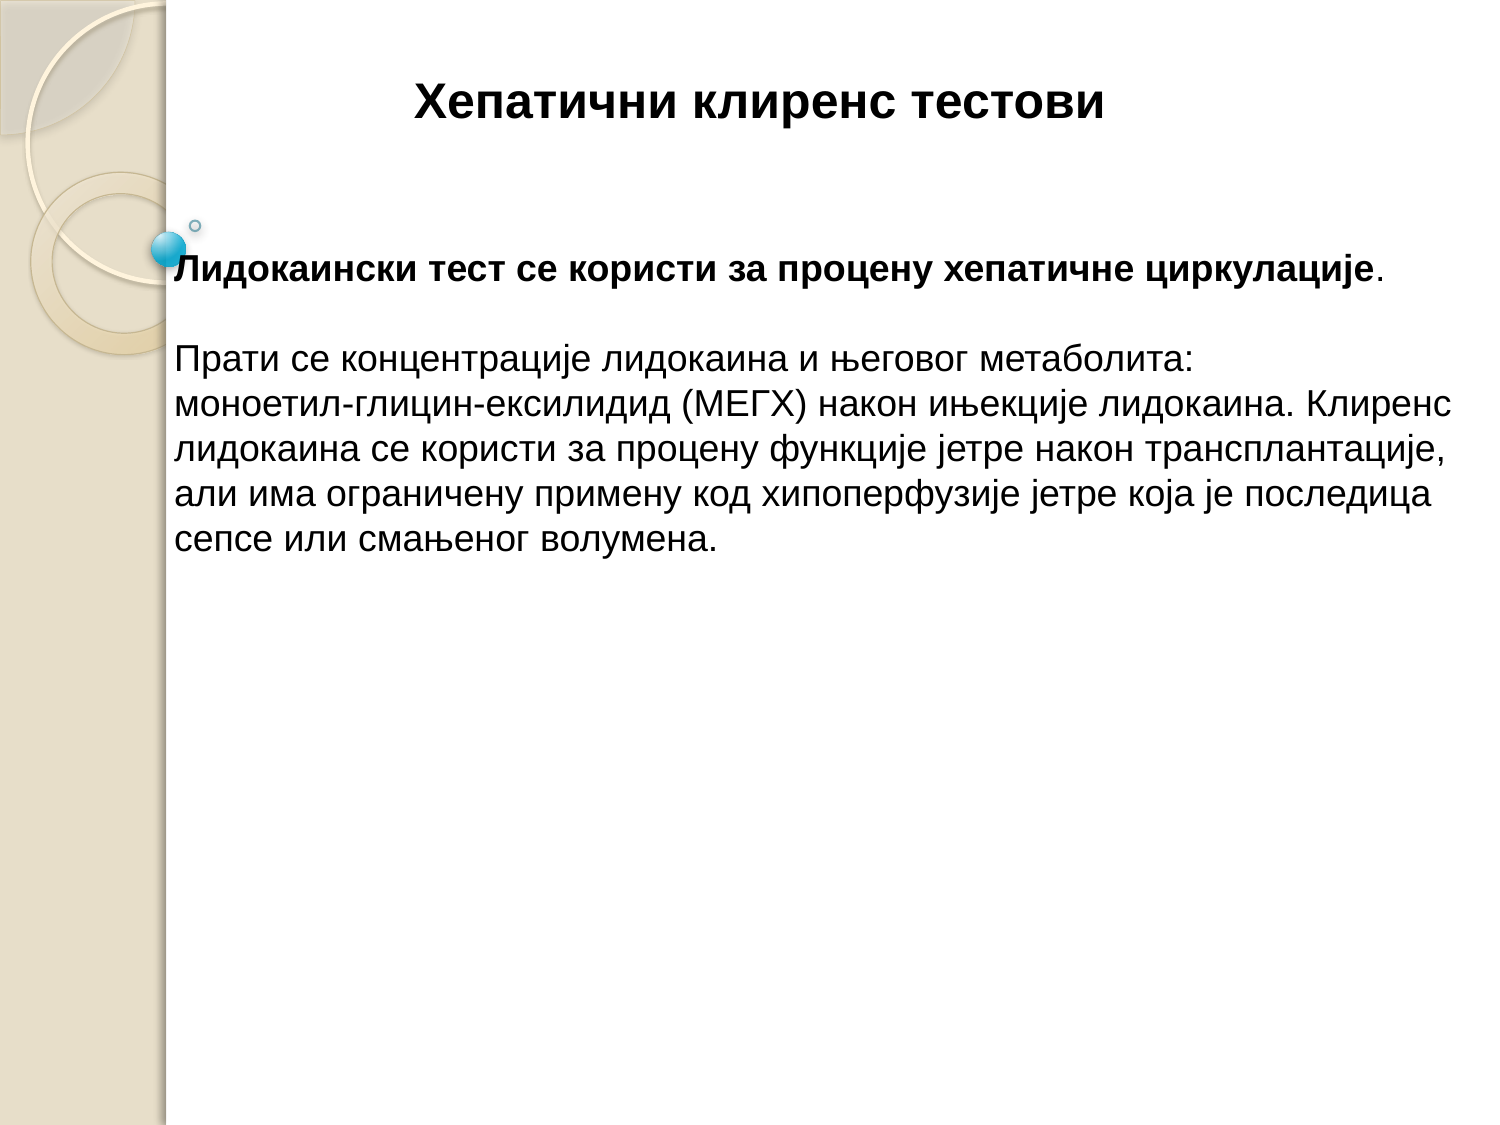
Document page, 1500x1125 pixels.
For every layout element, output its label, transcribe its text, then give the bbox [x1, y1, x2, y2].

text_box Лидокаински тест се користи за процену хепатичне циркулације. Прати се концентрације лидокаина и његовог метаболита: моноетил-глицин-ексилидид (МЕГX) након ињекције лидокаина. Клиренс лидокаина се користи за процену функције јетре након трансплантације, али има ограничену примену код хипоперфузије јетре која је последица сепсе или смањеног волумена. [159, 236, 1500, 567]
text_box Хепатични клиренс тестови [399, 61, 1135, 137]
